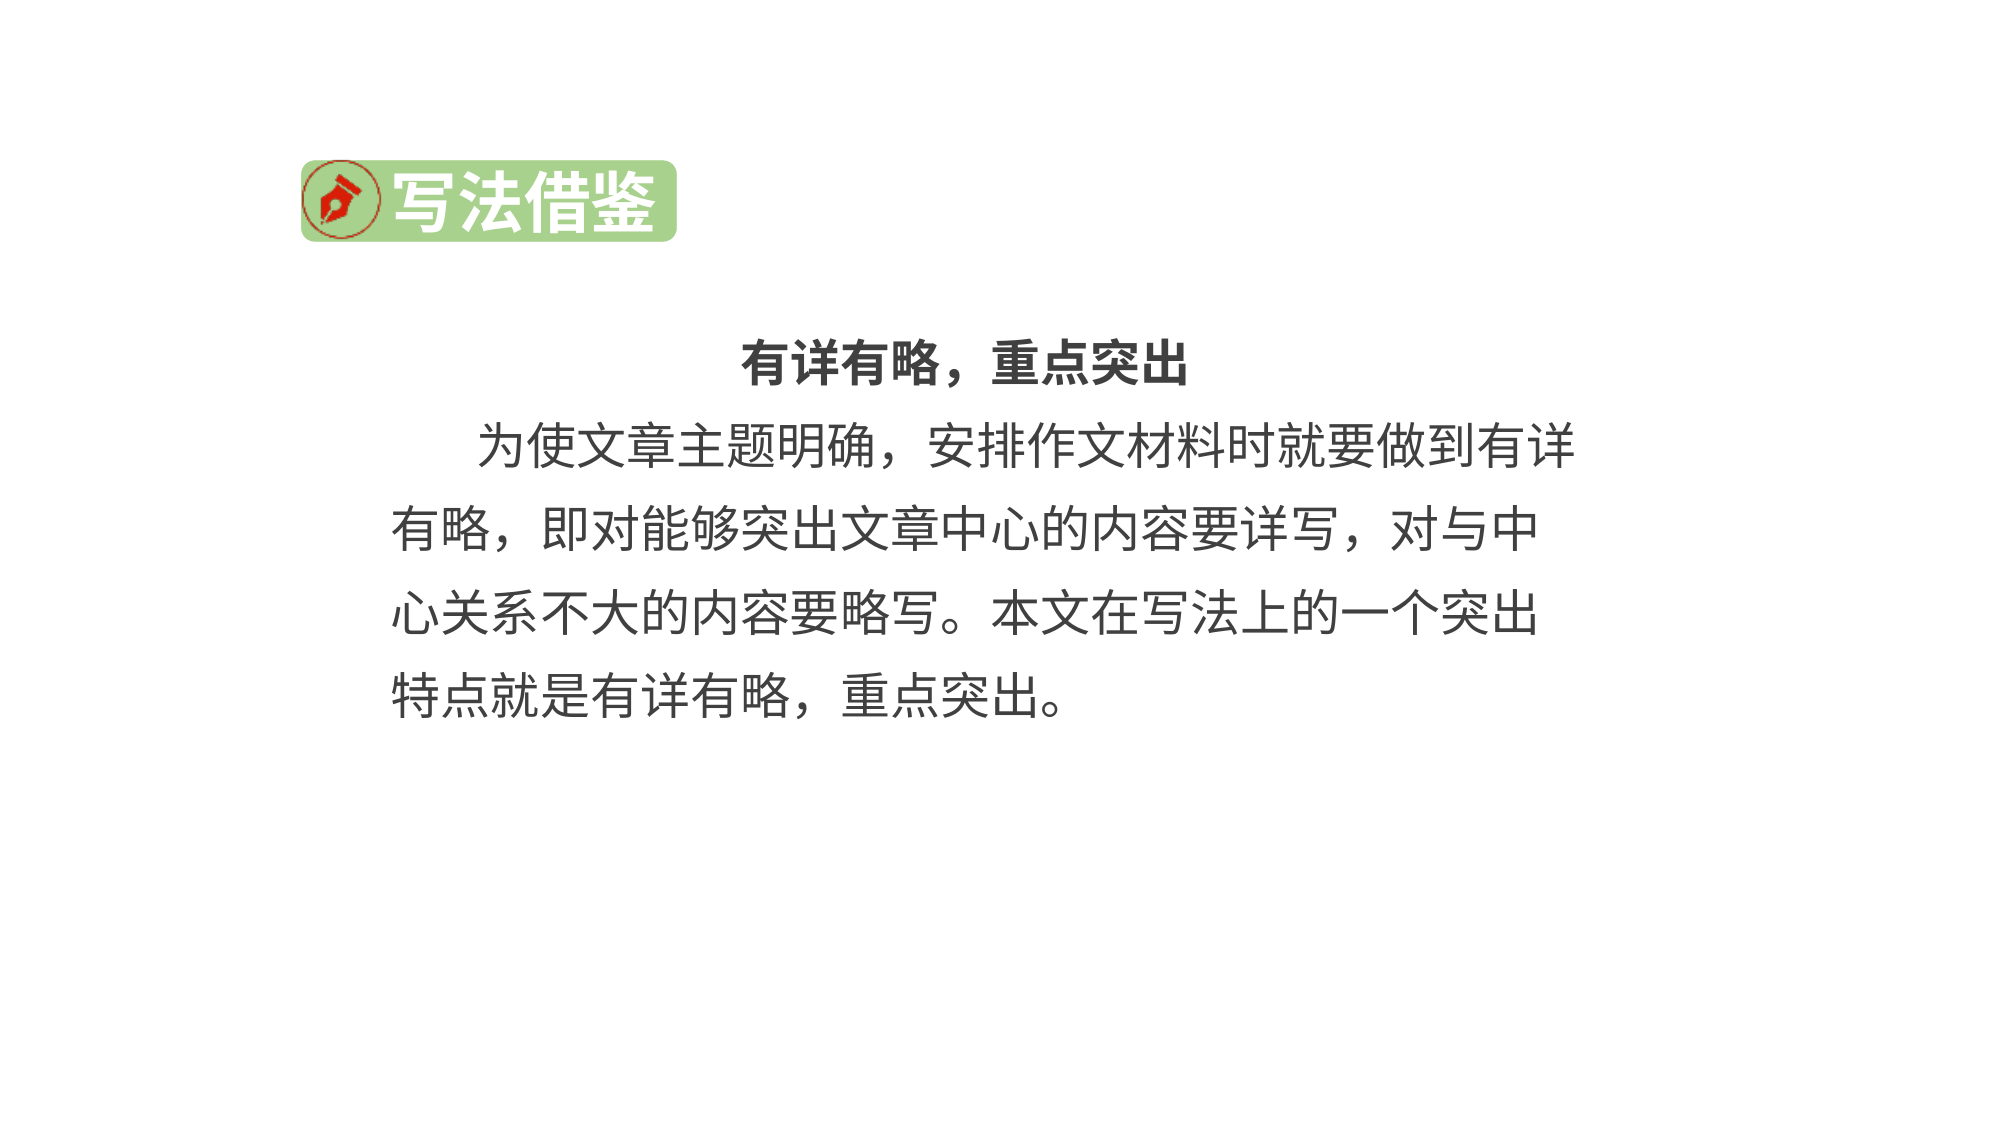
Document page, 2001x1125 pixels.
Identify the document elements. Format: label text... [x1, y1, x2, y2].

text_box 写法借鉴 [375, 153, 677, 248]
list 有详有略，重点突出 为使文章主题明确，安排作文材料时就要做到有详有略，即对能够突出文章中心的内容要详写，对与中心关系不大的内容要略写。本文在写法上的一个突出特点就是有详有略，重点突出。 [341, 302, 1590, 815]
picture [293, 150, 389, 247]
